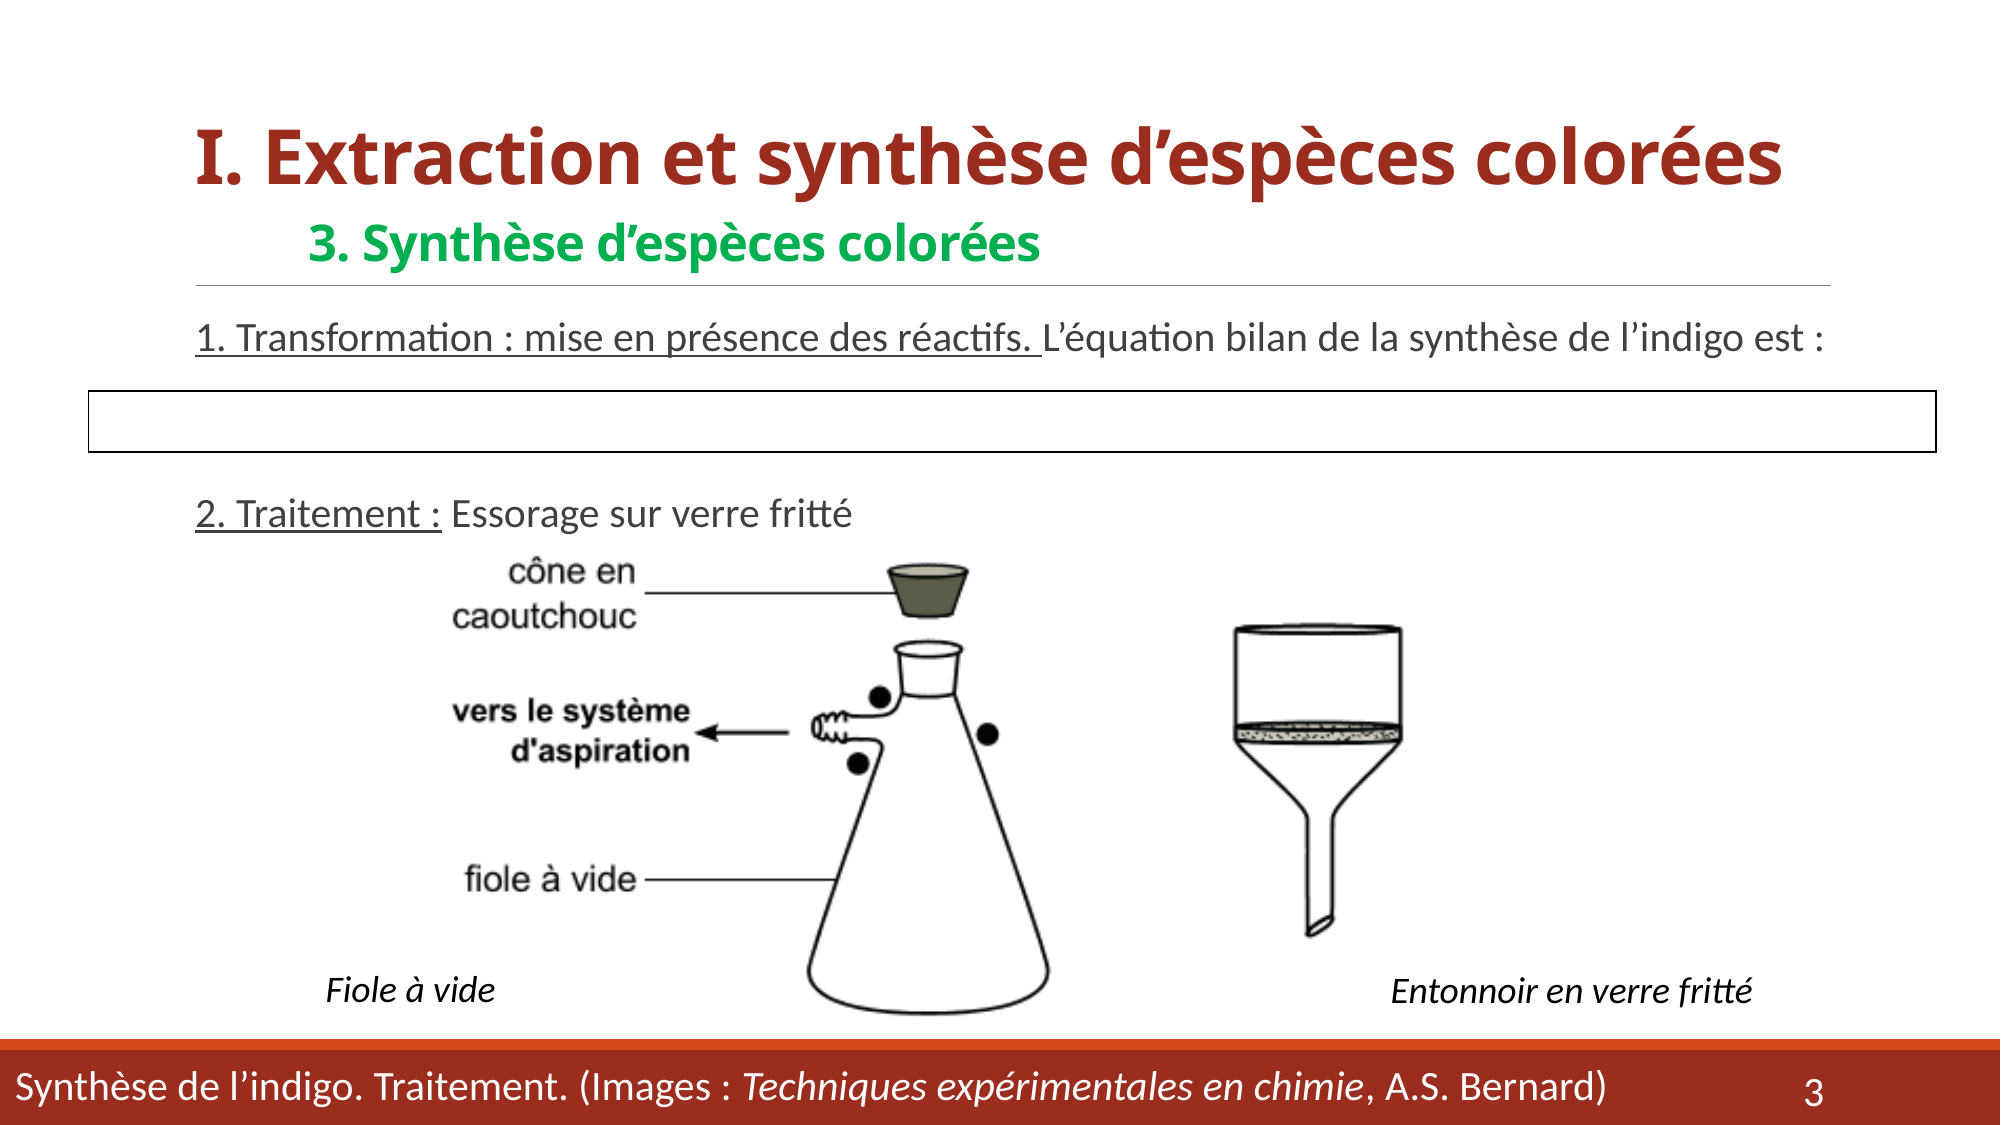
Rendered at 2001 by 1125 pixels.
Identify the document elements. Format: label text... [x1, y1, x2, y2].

picture [377, 539, 1102, 1032]
text_box 1. Transformation : mise en présence des réactifs. L’équation bilan de la synthèse de l’indigo est : [179, 308, 1840, 371]
picture [1204, 614, 1436, 957]
list 2. Traitement : Essorage sur verre fritté [180, 483, 1840, 1017]
text_box Entonnoir en verre fritté [1375, 958, 1773, 1019]
slide_number 3 [1624, 1059, 1840, 1120]
text_box Fiole à vide [310, 957, 374, 1018]
list Synthèse de l’indigo. Traitement. (Images : Techniques expérimentales en chimie, A.S. Bernard) [0, 1056, 1771, 1125]
title I. Extraction et synthèse d’espèces colorées 3. Synthèse d’espèces colorées [180, 47, 1830, 285]
